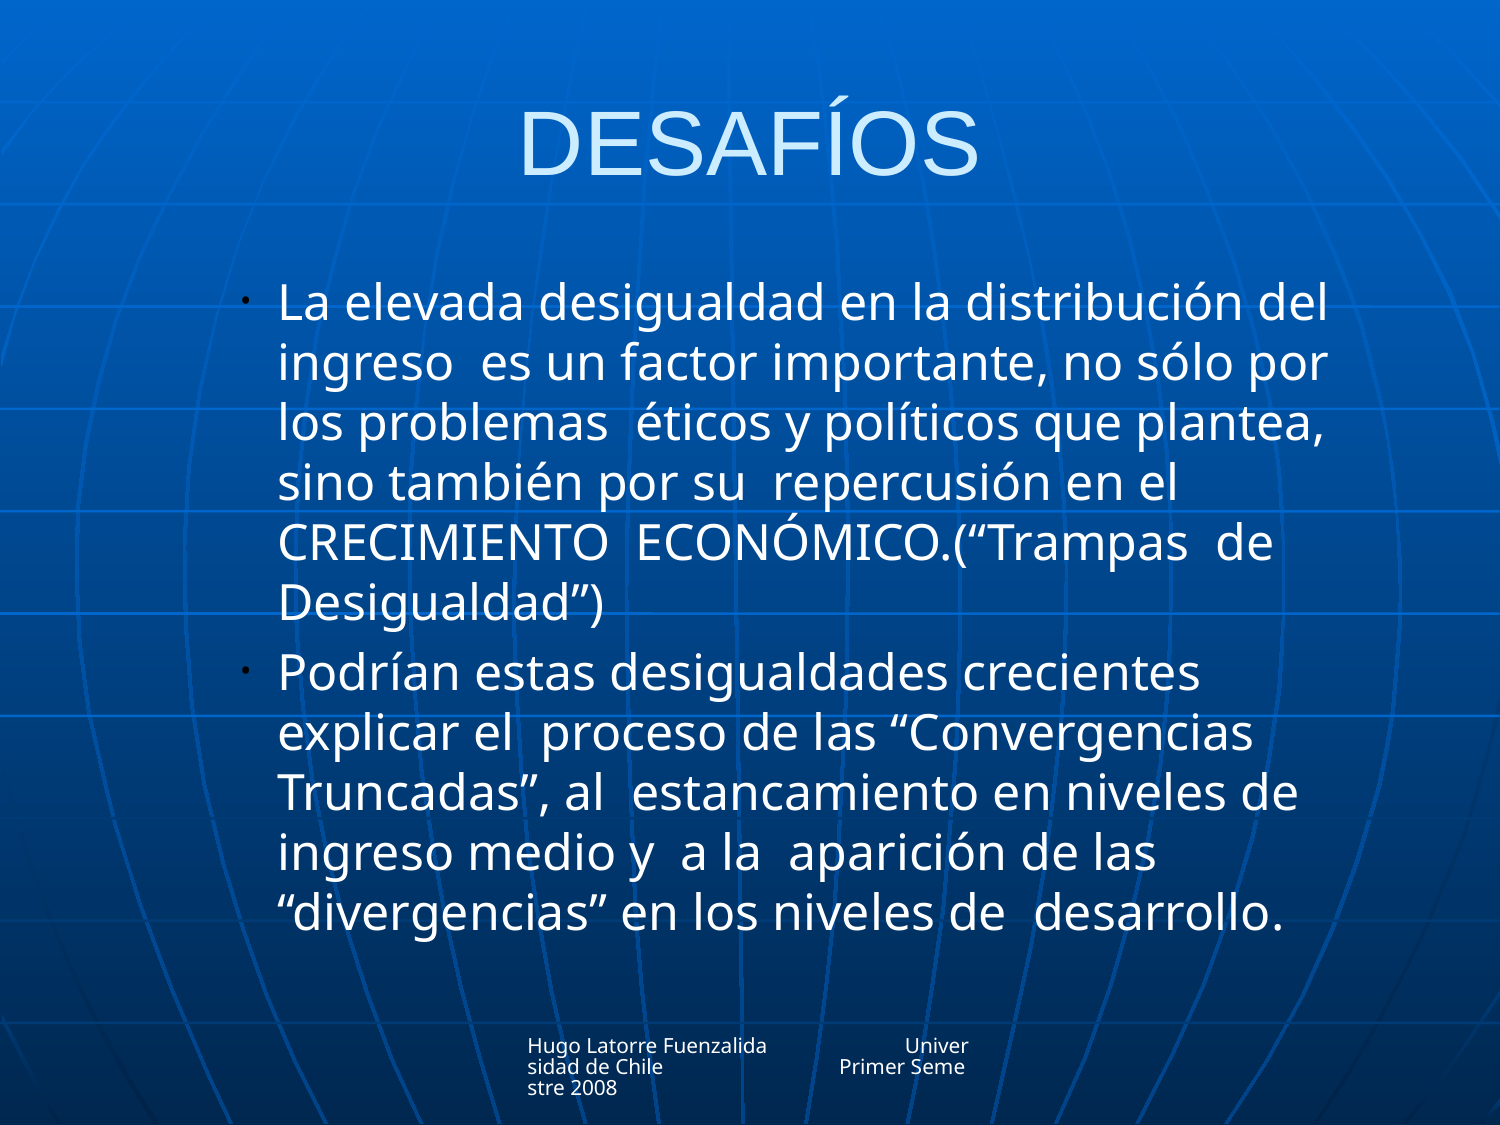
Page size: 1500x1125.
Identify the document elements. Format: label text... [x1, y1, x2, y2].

list La elevada desigualdad en la distribución del ingreso es un factor importante, no sólo por los problemas éticos y políticos que plantea, sino también por su repercusión en el CRECIMIENTO ECONÓMICO.(“Trampas de Desigualdad”) Podrían estas desigualdades crecientes explicar el proceso de las “Convergencias Truncadas”, al estancamiento en niveles de ingreso medio y a la aparición de las “divergencias” en los niveles de desarrollo. [74, 262, 1426, 1006]
footer Hugo Latorre Fuenzalida Universidad de Chile Primer Semestre 2008 [512, 1024, 988, 1101]
title DESAFÍOS [74, 45, 1426, 233]
